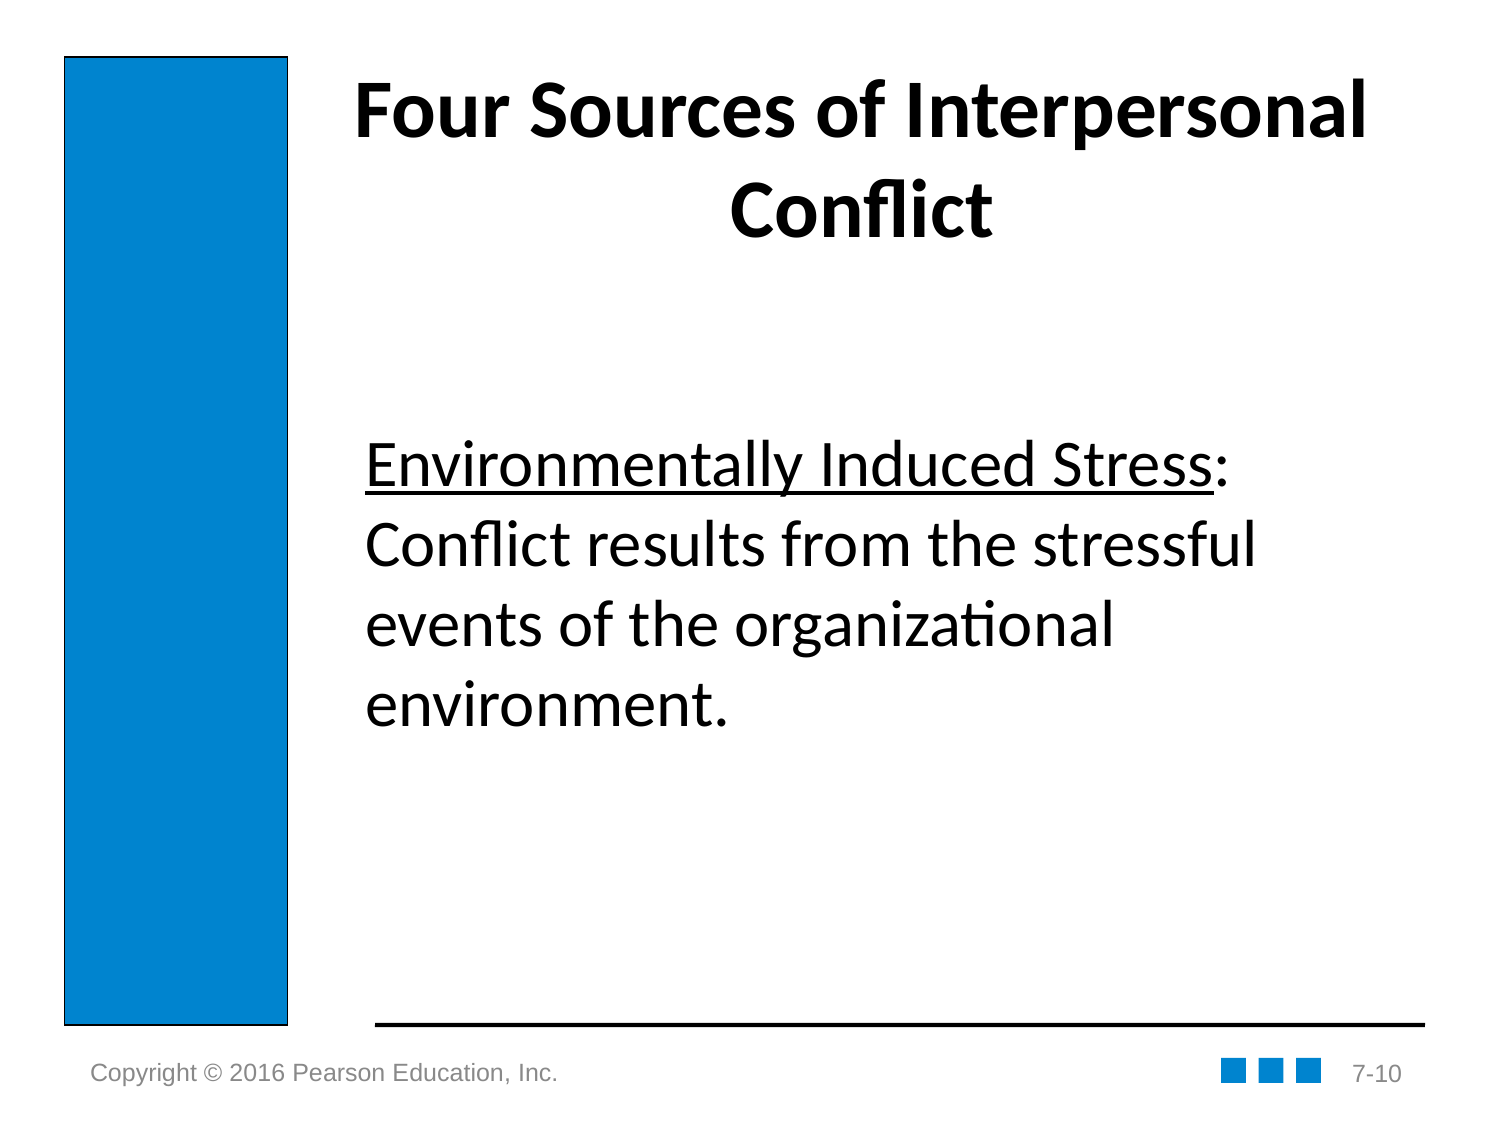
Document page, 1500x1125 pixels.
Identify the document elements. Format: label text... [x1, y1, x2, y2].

text_box [1296, 1057, 1321, 1083]
text_box [64, 56, 288, 1025]
text_box 7-10 [1333, 1050, 1421, 1095]
text_box [1258, 1057, 1284, 1083]
list Environmentally Induced Stress: Conflict results from the stressful events of the organizational environment. [350, 412, 1388, 763]
text_box Copyright © 2016 Pearson Education, Inc. [75, 1055, 625, 1088]
text_box [1221, 1057, 1246, 1083]
title Four Sources of Interpersonal Conflict [300, 45, 1425, 263]
